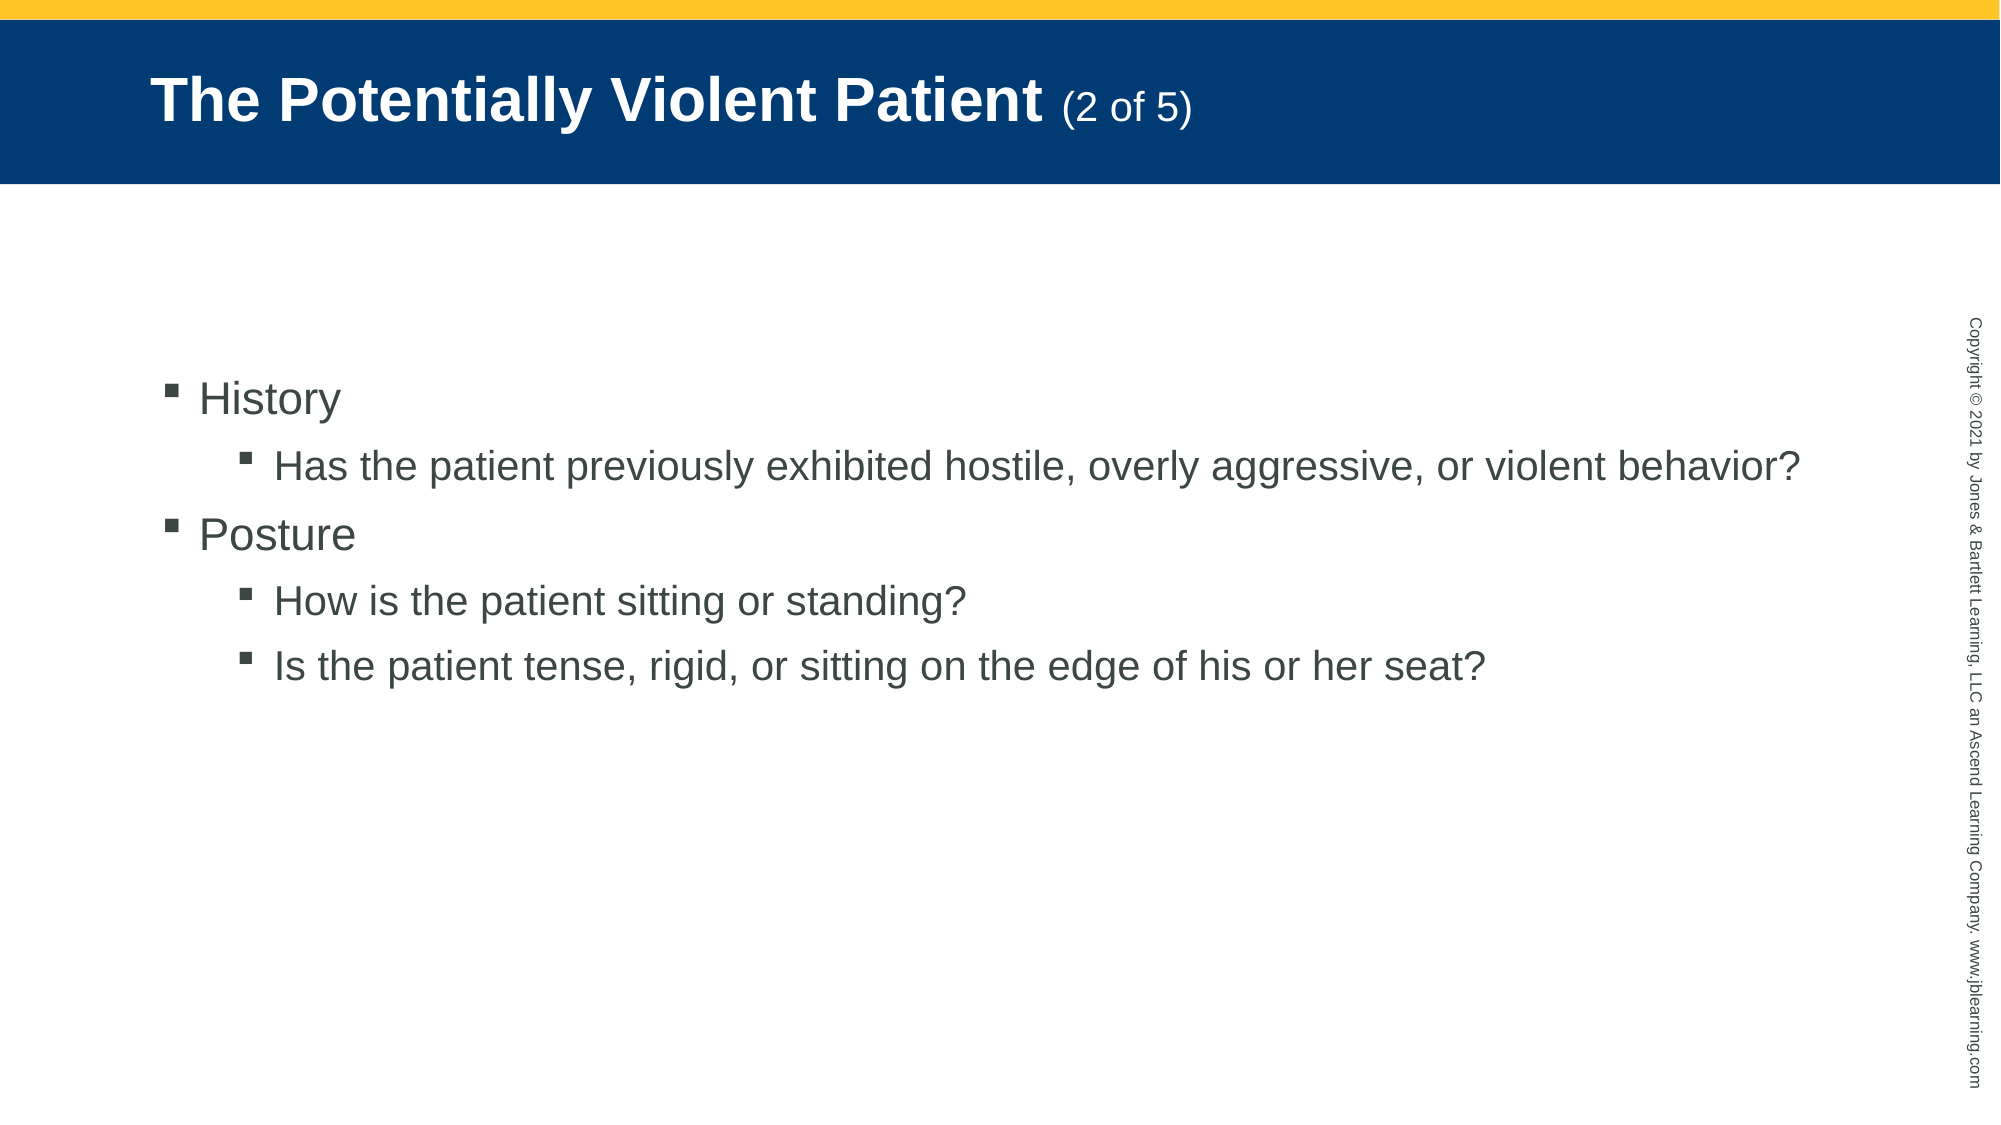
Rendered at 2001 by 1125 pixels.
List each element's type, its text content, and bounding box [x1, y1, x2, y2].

list History Has the patient previously exhibited hostile, overly aggressive, or violent behavior? Posture How is the patient sitting or standing? Is the patient tense, rigid, or sitting on the edge of his or her seat? [146, 361, 1859, 1016]
title The Potentially Violent Patient (2 of 5) [0, 19, 2000, 185]
